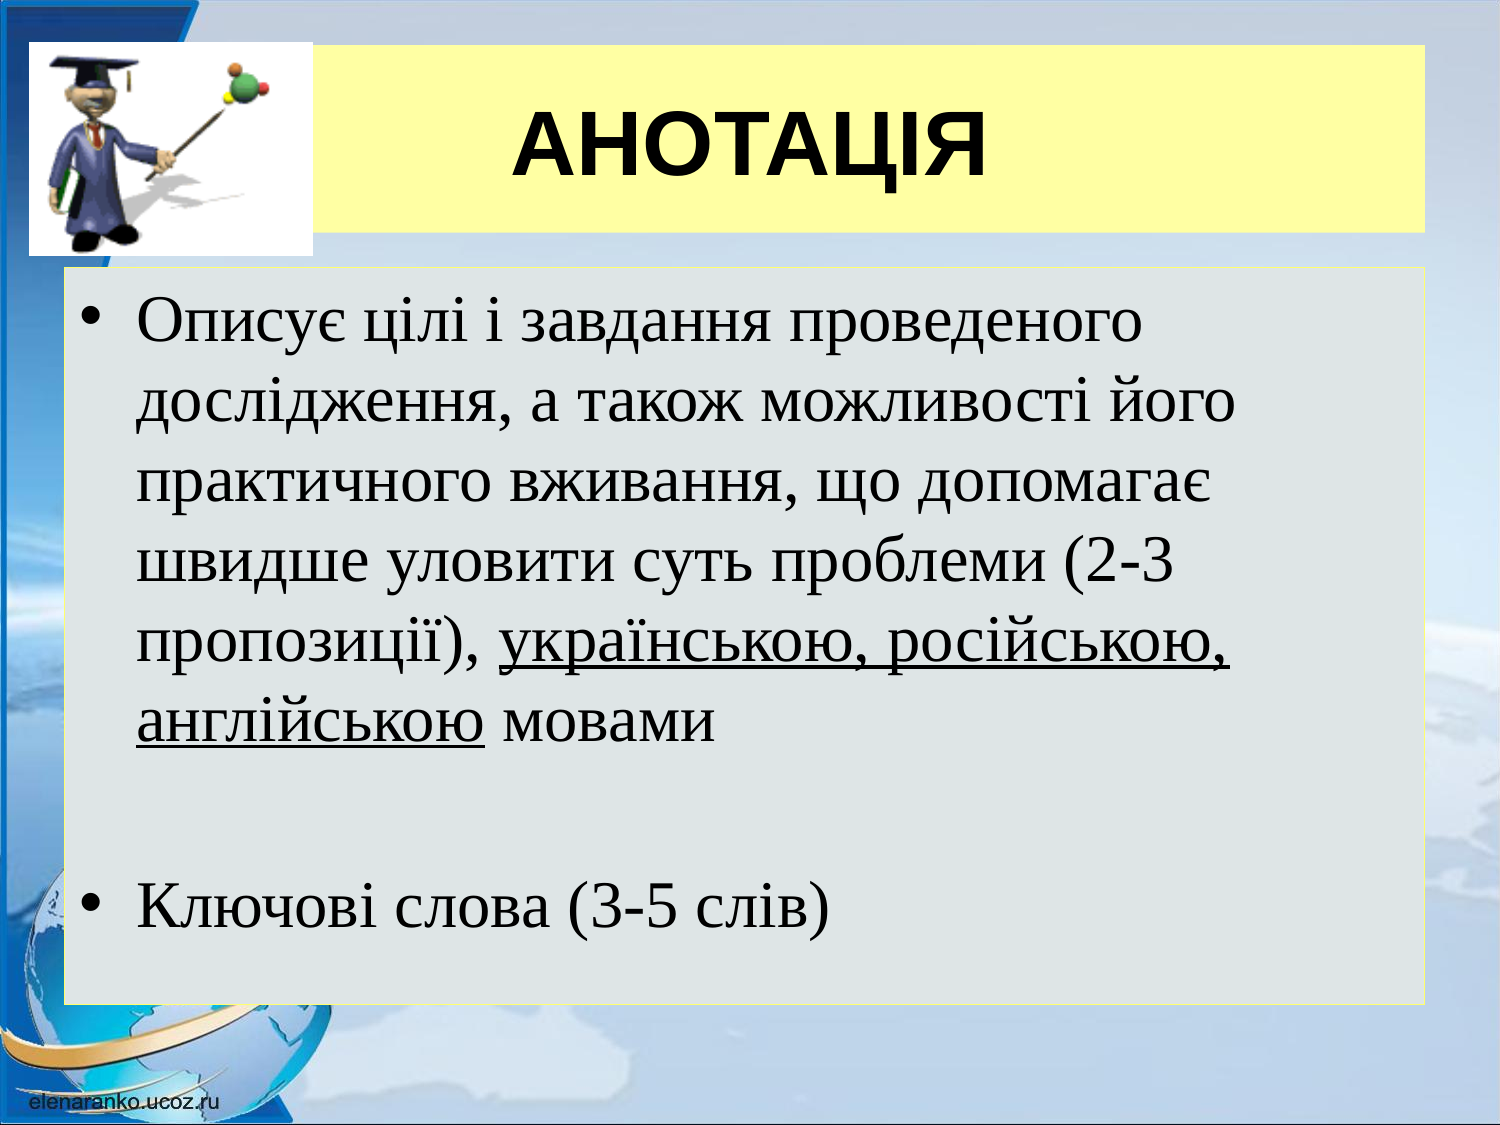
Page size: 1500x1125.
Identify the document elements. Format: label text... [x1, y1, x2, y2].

list Описує цілі і завдання проведеного дослідження, а також можливості його практичного вживання, що допомагає швидше уловити суть проблеми (2-3 пропозиції), українською, російською, англійською мовами Ключові слова (3-5 слів) [64, 267, 1425, 1005]
picture [0, 0, 1500, 1125]
title АНОТАЦІЯ [316, 45, 1425, 233]
